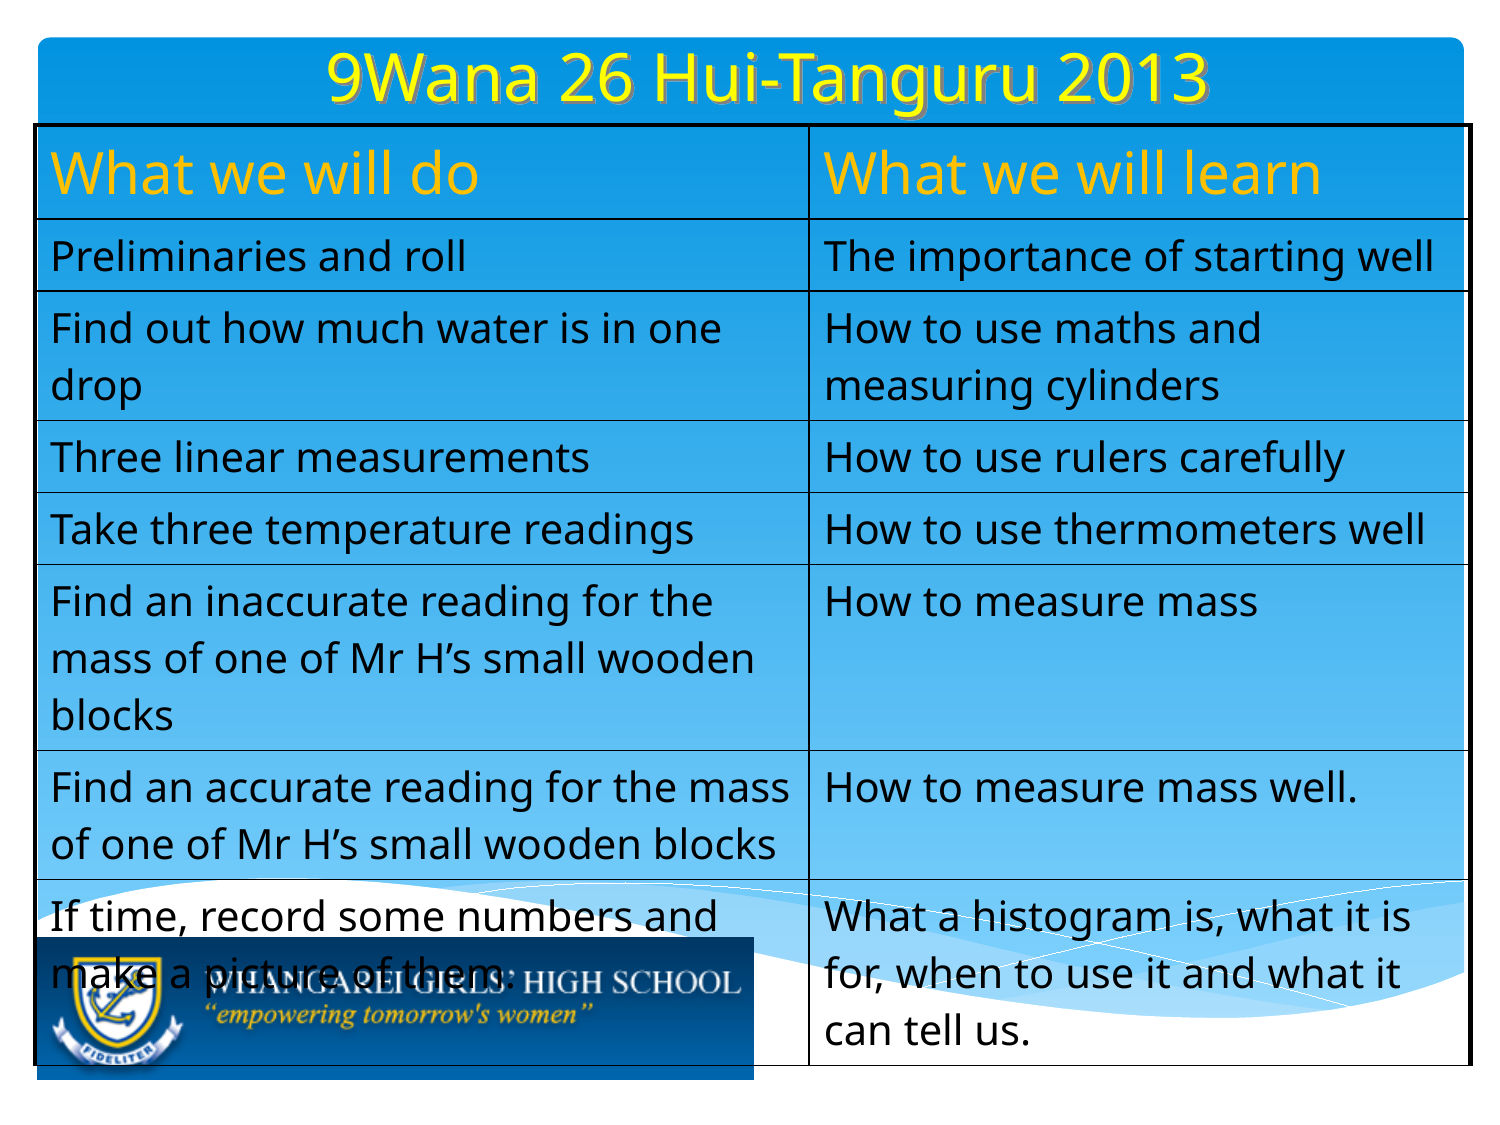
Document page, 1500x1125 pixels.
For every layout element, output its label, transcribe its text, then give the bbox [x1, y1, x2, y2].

table_cell The importance of starting well [810, 220, 1468, 290]
table_cell Take three temperature readings [37, 493, 808, 564]
table_cell How to use maths and measuring cylinders [810, 292, 1468, 420]
text_box 9Wana 26 Hui-Tanguru 2013 [162, 24, 1375, 123]
table_cell How to measure mass well. [810, 751, 1468, 879]
table_cell Find an inaccurate reading for the mass of one of Mr H’s small wooden blocks [37, 565, 808, 750]
table_cell What a histogram is, what it is for, when to use it and what it can tell us. [810, 880, 1468, 1065]
table_cell Find an accurate reading for the mass of one of Mr H’s small wooden blocks [37, 751, 808, 879]
table_cell Three linear measurements [37, 421, 808, 492]
table_cell If time, record some numbers and make a picture of them. [37, 880, 808, 1065]
table_header What we will learn [810, 127, 1468, 218]
table_cell How to use rulers carefully [810, 421, 1468, 492]
table_header What we will do [37, 127, 808, 218]
table_cell How to measure mass [810, 565, 1468, 750]
table_cell Preliminaries and roll [37, 220, 808, 290]
table_cell How to use thermometers well [810, 493, 1468, 564]
picture [37, 937, 754, 1080]
table_cell Find out how much water is in one drop [37, 292, 808, 420]
